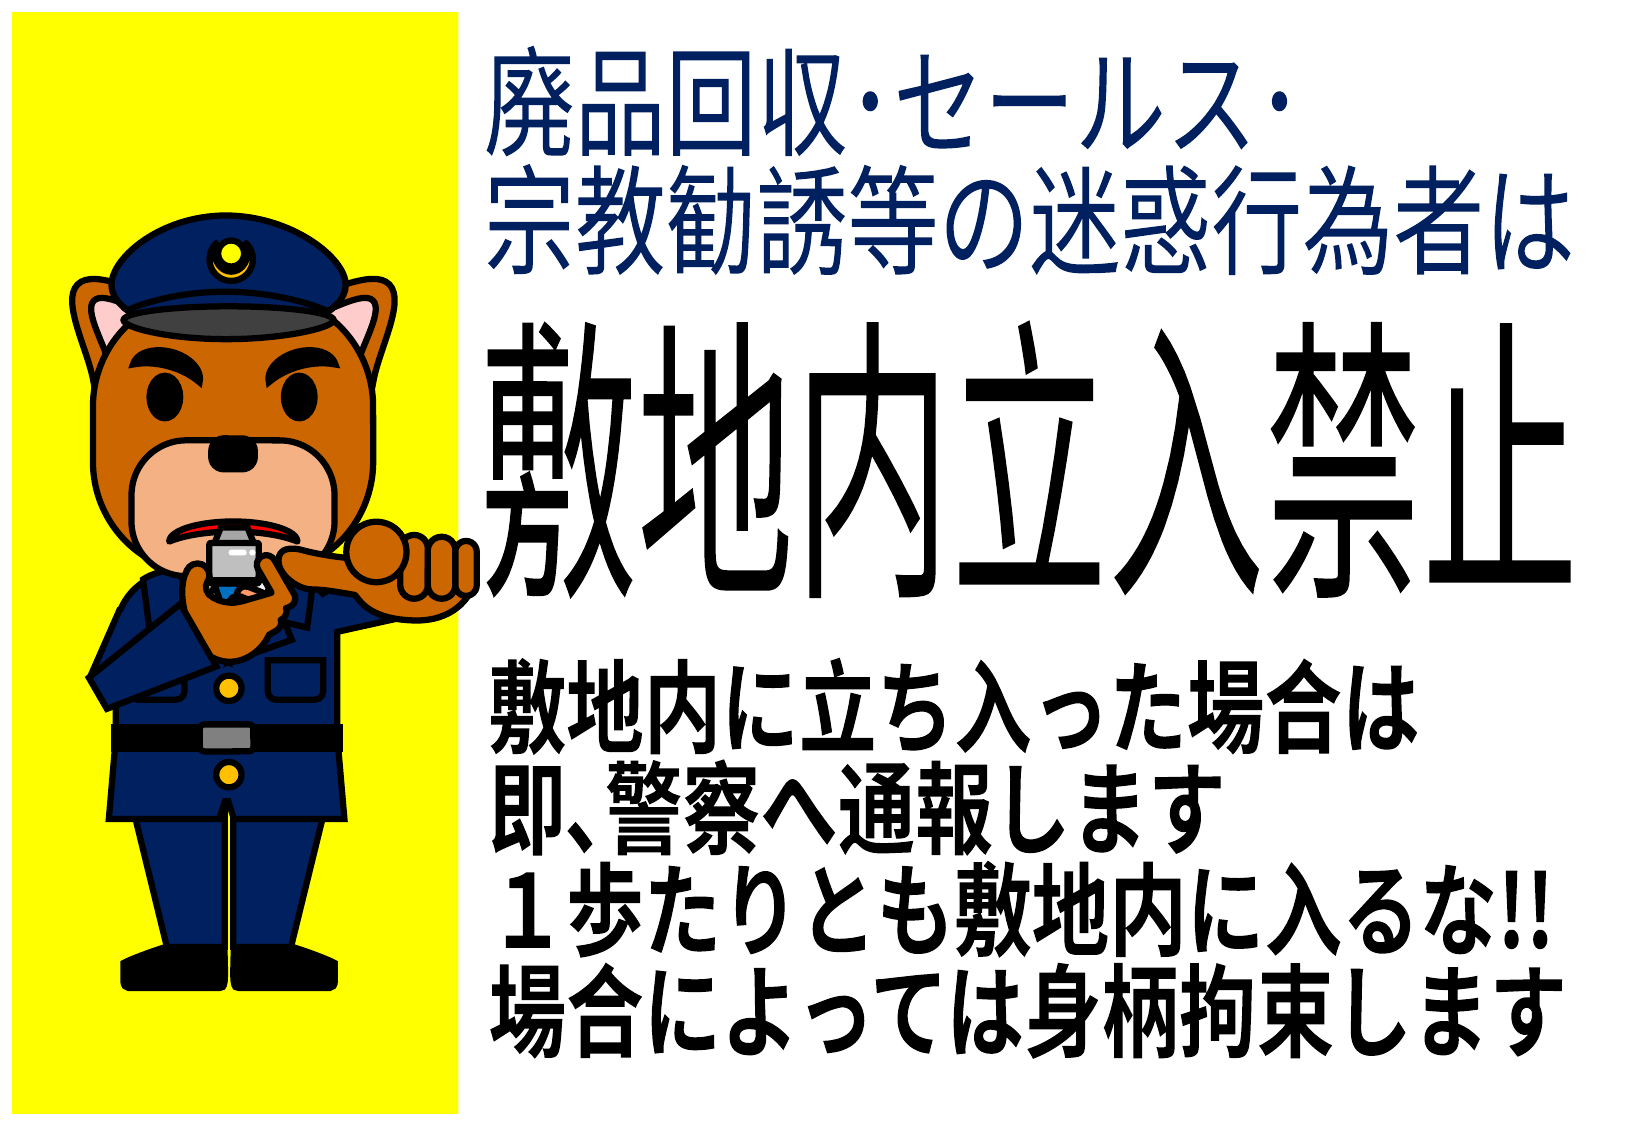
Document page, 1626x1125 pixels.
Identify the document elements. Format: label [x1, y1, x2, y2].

text_box [47, 215, 477, 989]
text_box [10, 10, 461, 1116]
